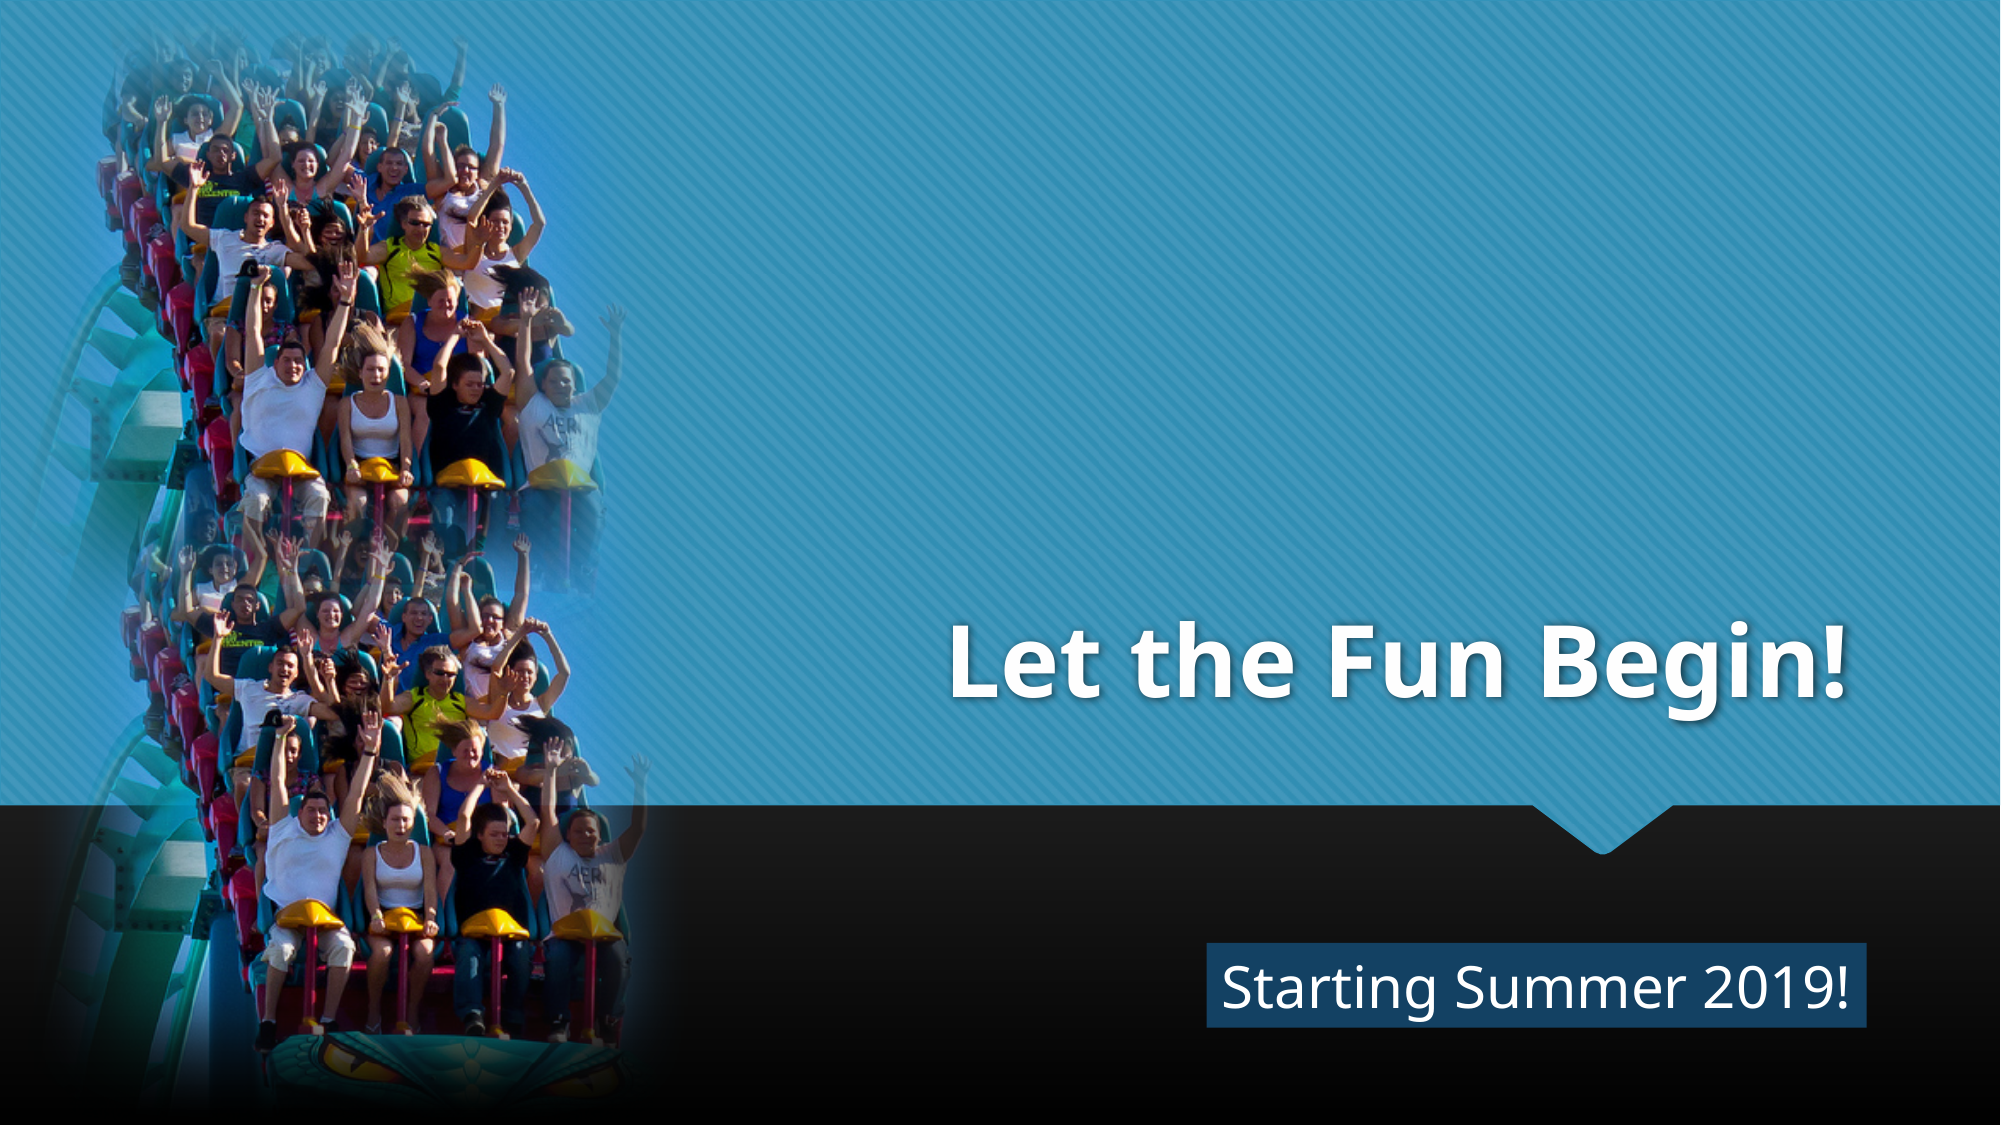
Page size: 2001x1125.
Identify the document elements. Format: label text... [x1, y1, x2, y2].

title Let the Fun Begin! [697, 484, 1866, 726]
picture [0, 0, 697, 1125]
text_box Starting Summer 2019! [1206, 942, 1867, 1028]
